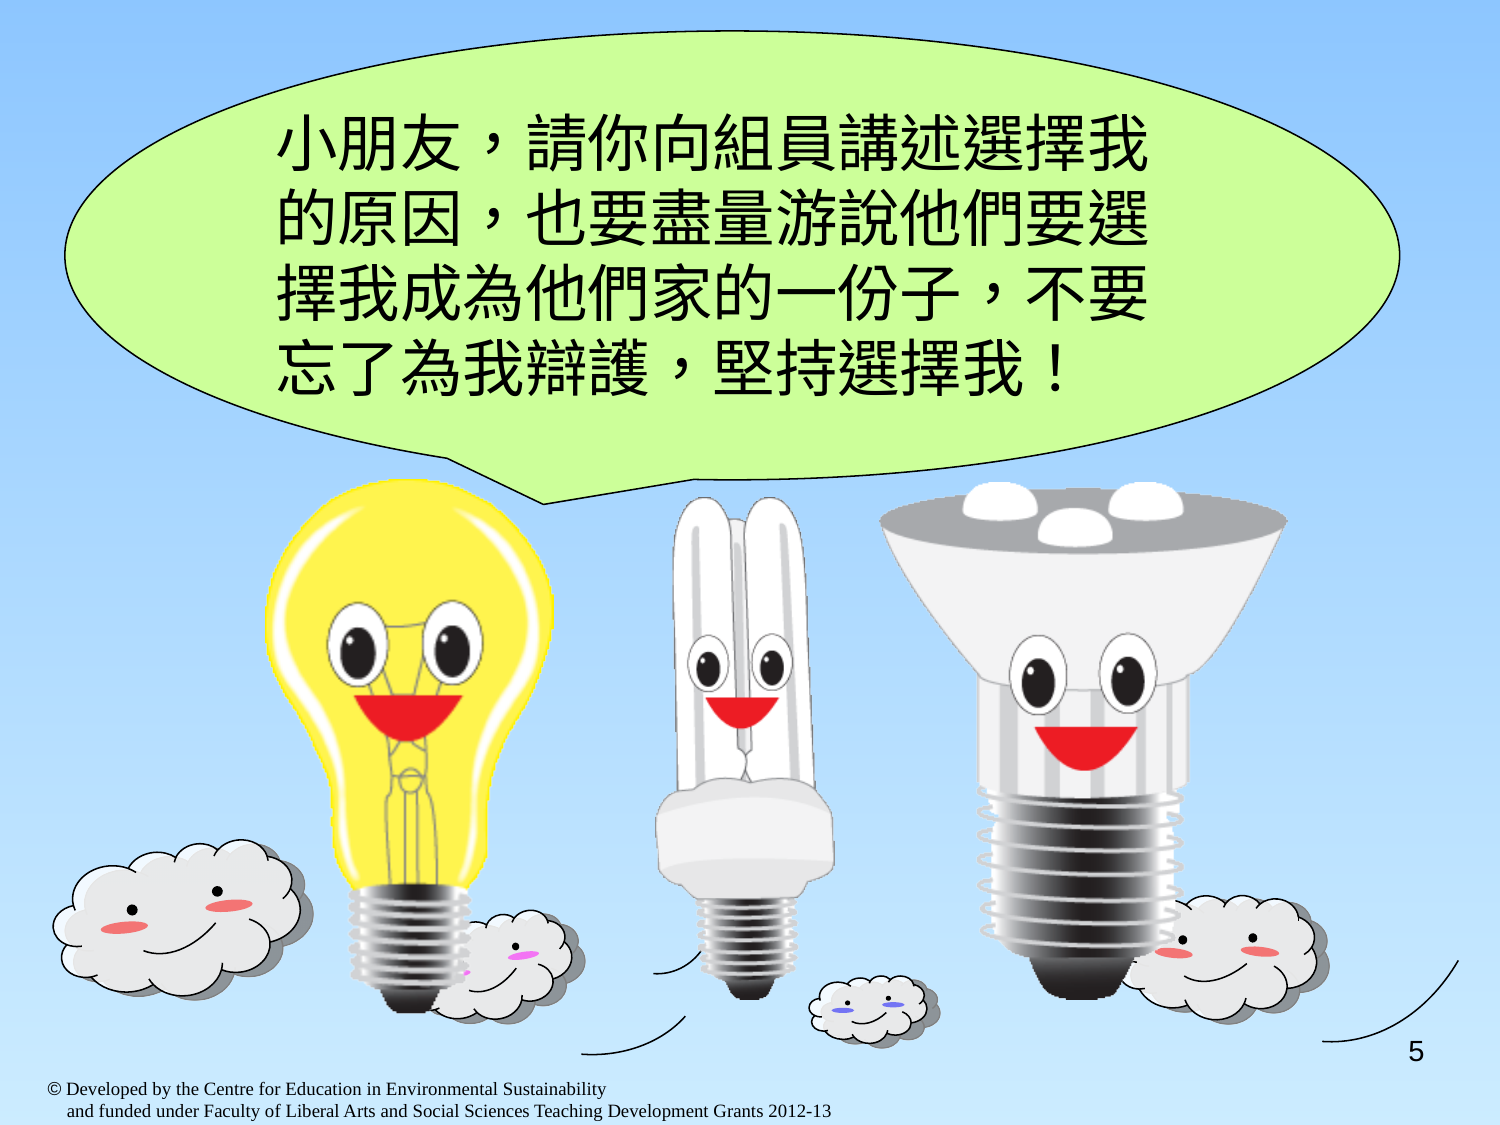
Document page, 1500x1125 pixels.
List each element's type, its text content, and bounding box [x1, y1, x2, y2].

picture [265, 479, 554, 1016]
picture [655, 497, 835, 1000]
slide_number 5 [1143, 1024, 1440, 1103]
text_box © Developed by the Centre for Education in Environmental Sustainability and funded under Faculty of Liberal Arts and Social Sciences Teaching Development Grants 2012-13 [33, 1069, 852, 1125]
picture [879, 482, 1288, 1000]
text_box 小朋友，請你向組員講述選擇我的原因，也要盡量游說他們要選擇我成為他們家的一份子，不要忘了為我辯護，堅持選擇我！ [64, 30, 1400, 503]
